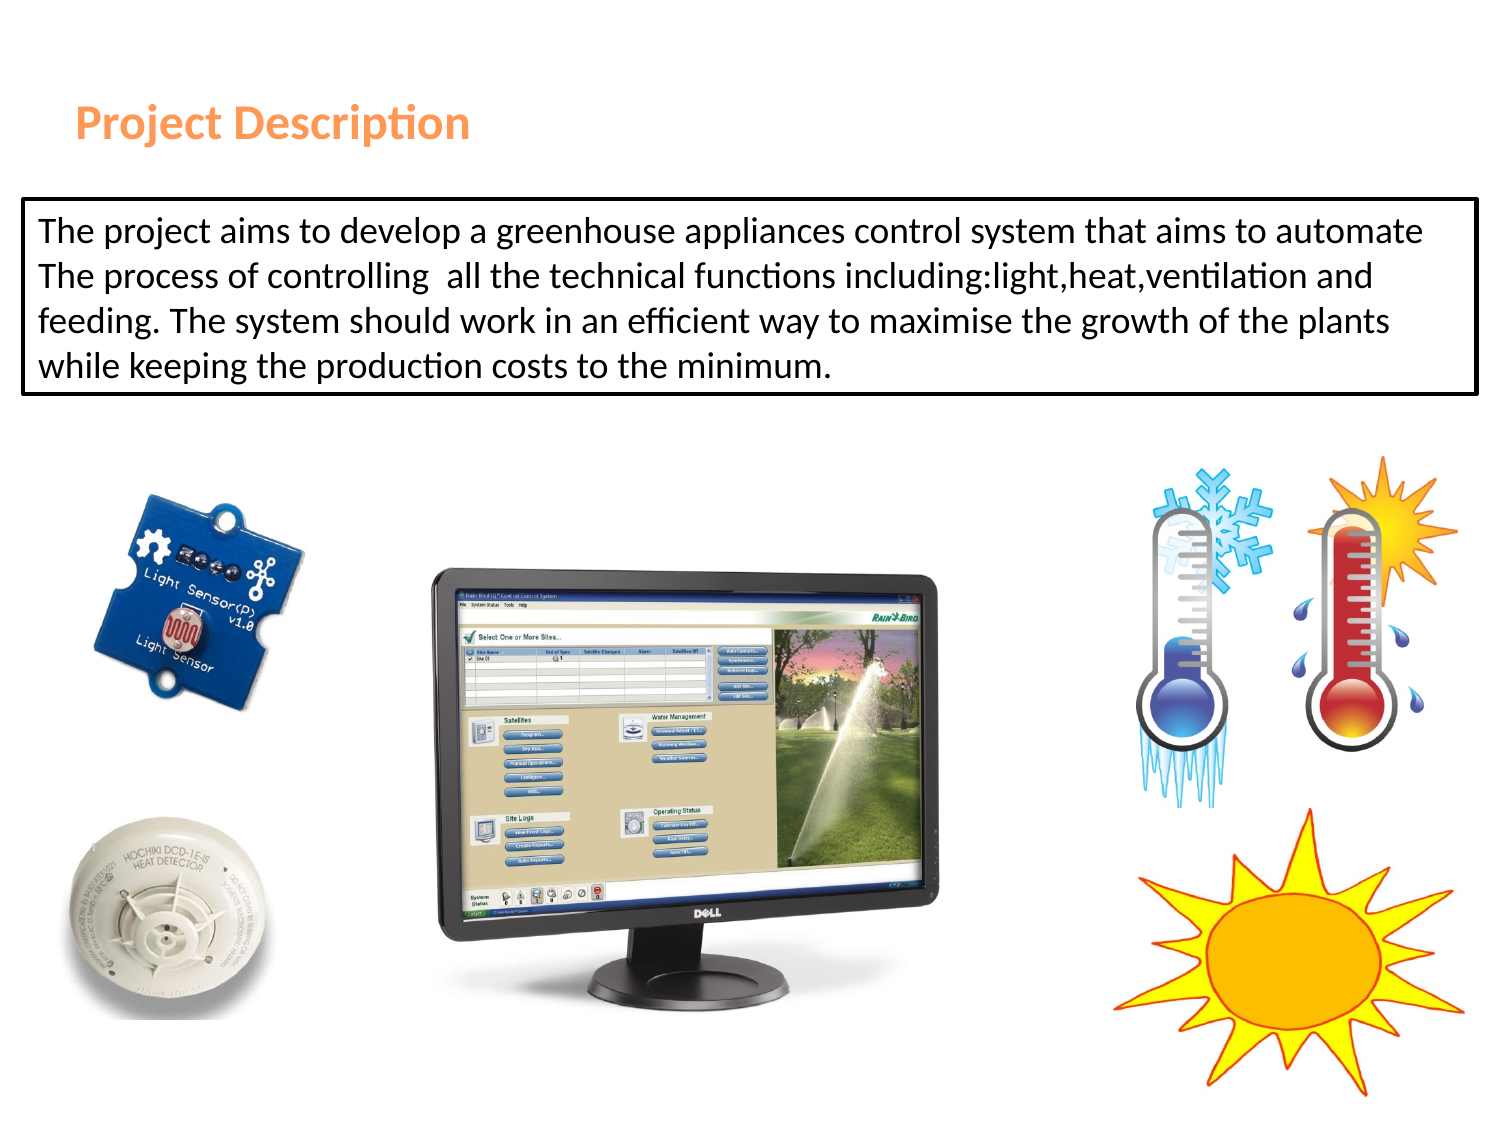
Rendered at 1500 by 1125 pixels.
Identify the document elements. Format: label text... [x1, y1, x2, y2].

text_box The project aims to develop a greenhouse appliances control system that aims to automate The process of controlling all the technical functions including:light,heat,ventilation and feeding. The system should work in an efficient way to maximise the growth of the plants while keeping the production costs to the minimum. [21, 197, 1479, 396]
picture [409, 550, 973, 1048]
picture [34, 480, 364, 727]
picture [1113, 456, 1466, 1097]
text_box [4, 0, 621, 374]
picture [46, 808, 291, 1020]
